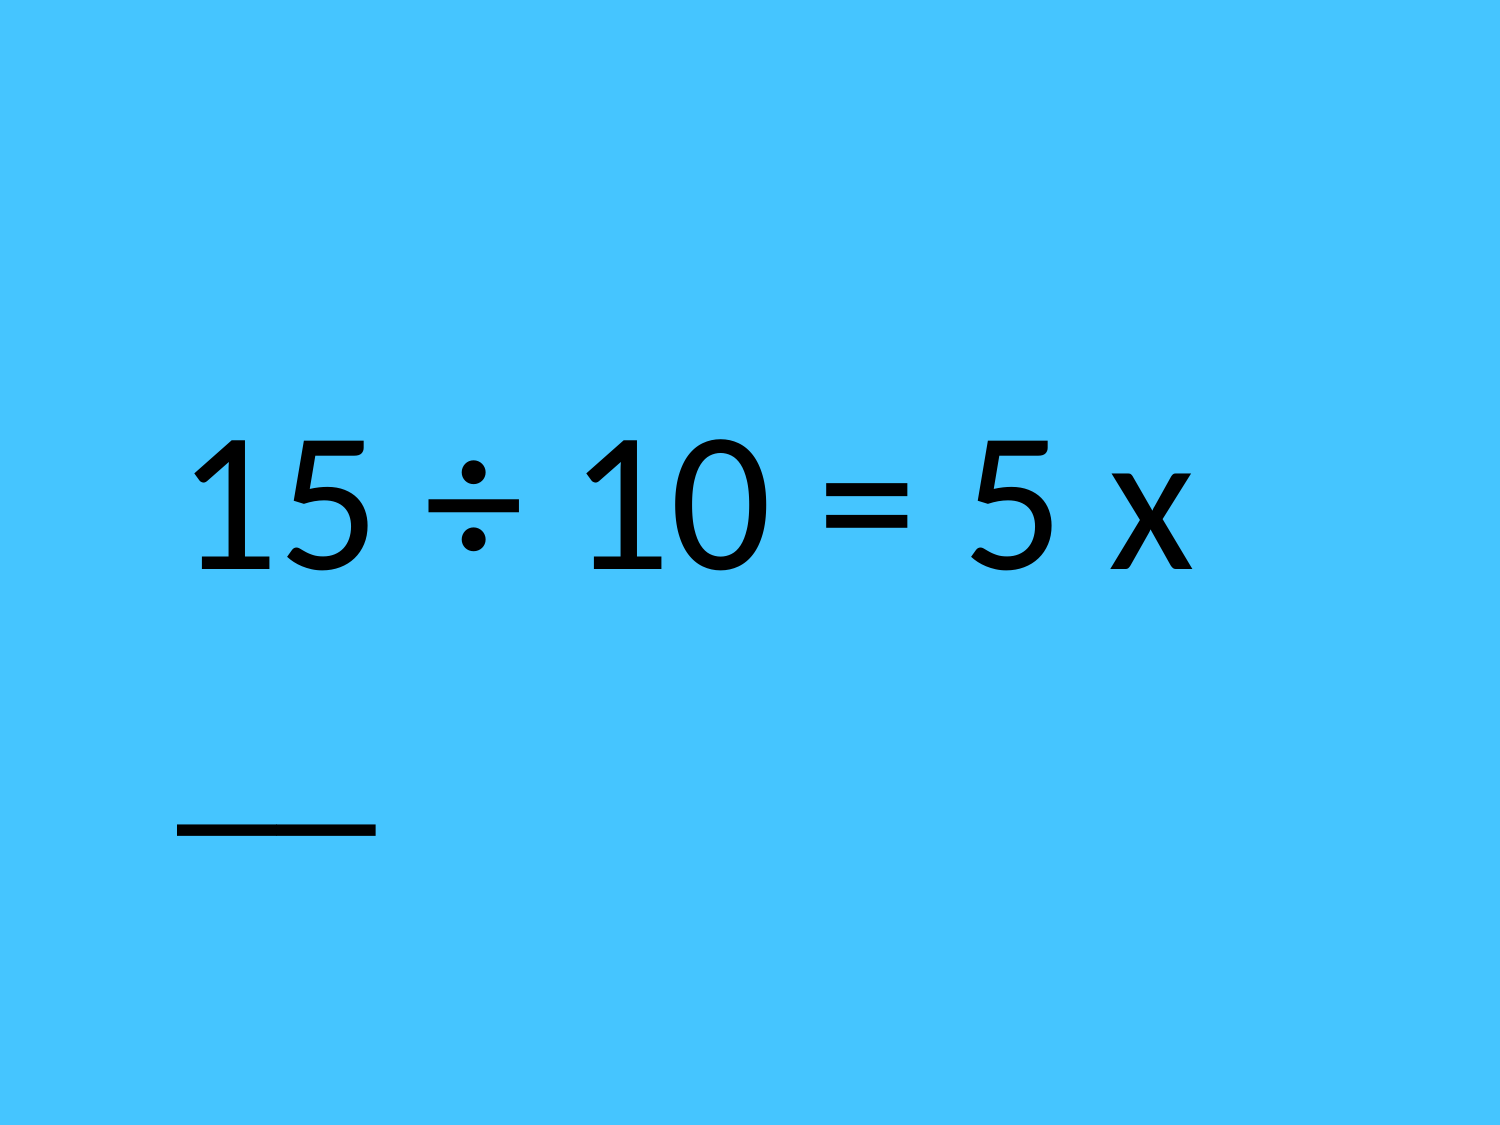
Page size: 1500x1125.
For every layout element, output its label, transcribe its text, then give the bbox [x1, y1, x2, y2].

text_box 15 ÷ 10 = 5 x __ [162, 362, 1425, 858]
